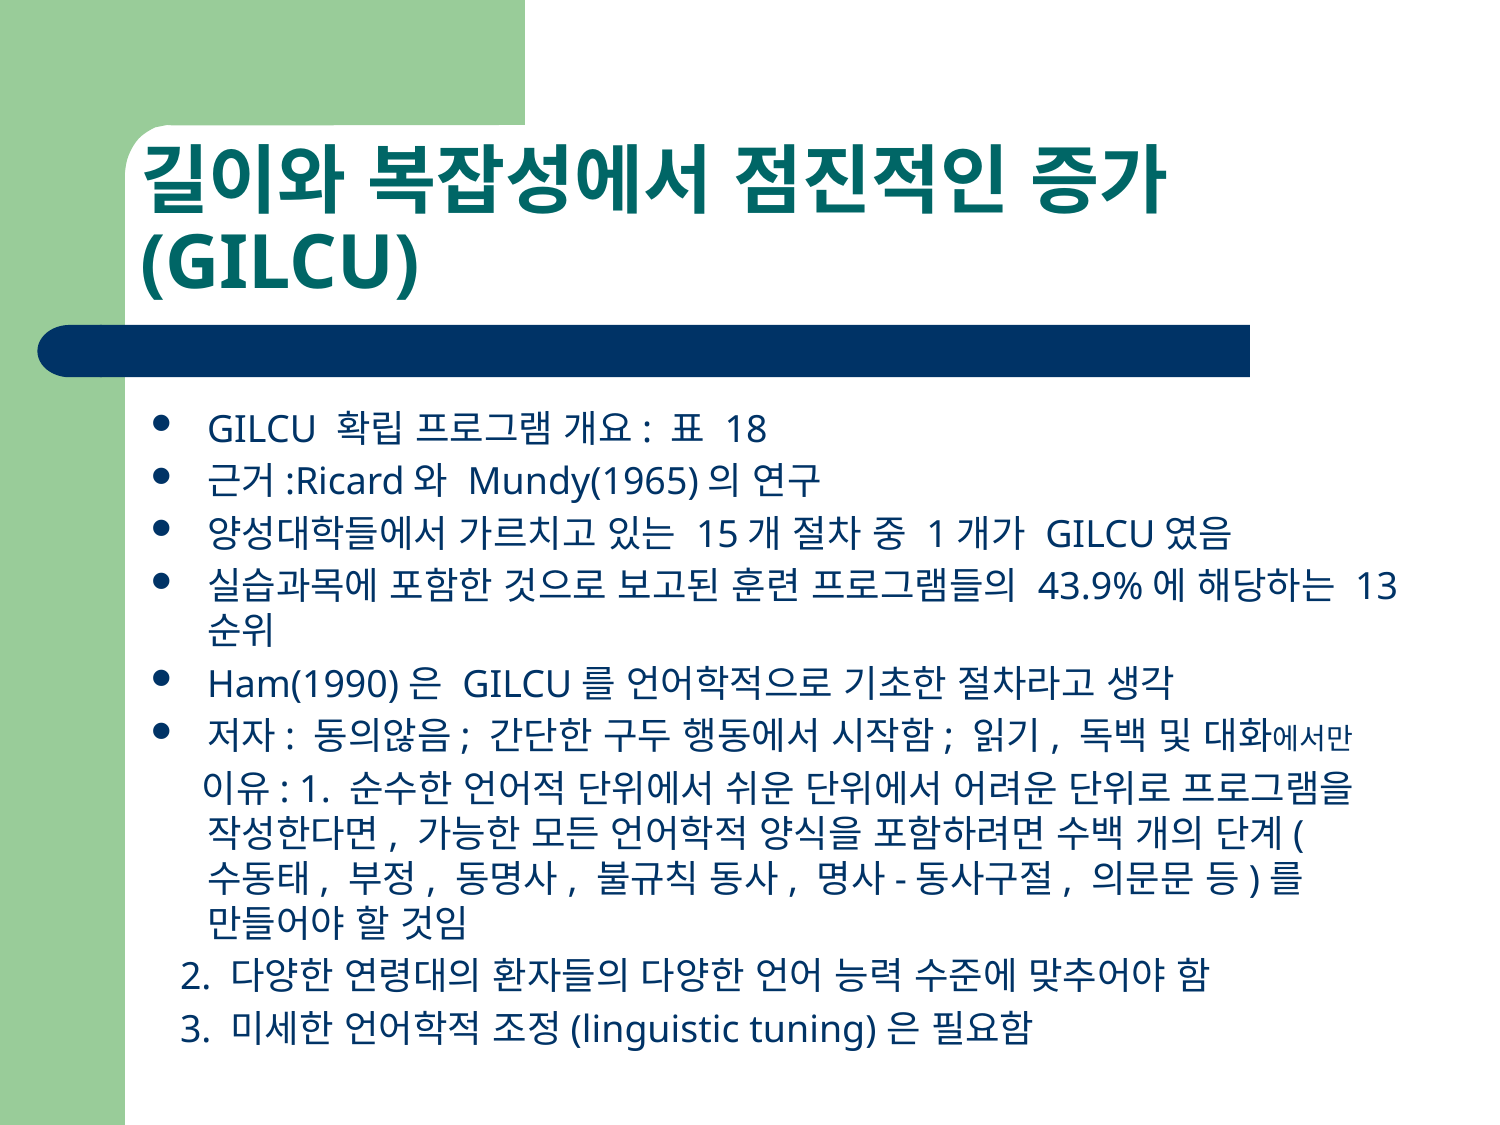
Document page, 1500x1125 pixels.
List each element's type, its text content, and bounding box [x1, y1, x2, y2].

list GILCU 확립 프로그램 개요: 표 18 근거:Ricard와 Mundy(1965)의 연구 양성대학들에서 가르치고 있는 15개 절차 중 1개가 GILCU였음 실습과목에 포함한 것으로 보고된 훈련 프로그램들의 43.9%에 해당하는 13순위 Ham(1990)은 GILCU를 언어학적으로 기초한 절차라고 생각 저자: 동의않음; 간단한 구두 행동에서 시작함; 읽기, 독백 및 대화에서만 이유: 1. 순수한 언어적 단위에서 쉬운 단위에서 어려운 단위로 프로그램을 작성한다면, 가능한 모든 언어학적 양식을 포함하려면 수백 개의 단계(수동태, 부정, 동명사, 불규칙 동사, 명사-동사구절, 의문문 등)를 만들어야 할 것임 2. 다양한 연령대의 환자들의 다양한 언어 능력 수준에 맞추어야 함 3. 미세한 언어학적 조정(linguistic tuning)은 필요함 [135, 396, 1424, 1009]
title 길이와 복잡성에서 점진적인 증가(GILCU) [124, 124, 1426, 313]
